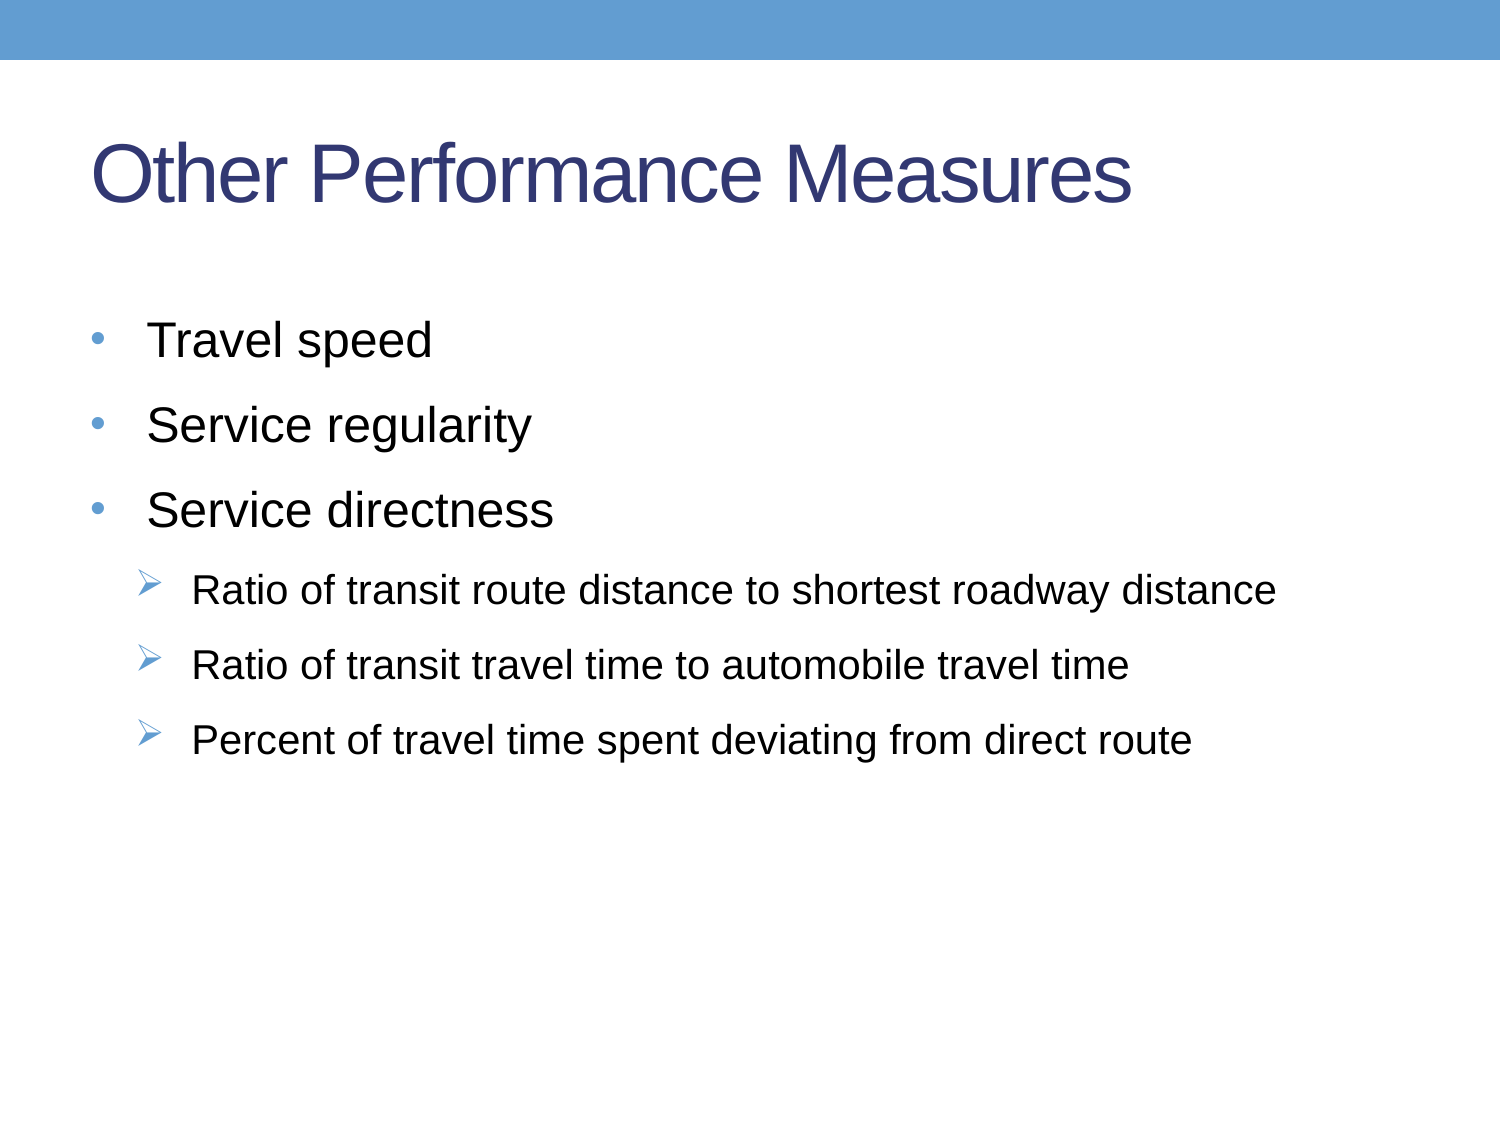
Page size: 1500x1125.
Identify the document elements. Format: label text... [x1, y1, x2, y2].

list Travel speed Service regularity Service directness Ratio of transit route distance to shortest roadway distance Ratio of transit travel time to automobile travel time Percent of travel time spent deviating from direct route [75, 299, 1425, 1063]
title Other Performance Measures [75, 87, 1425, 250]
